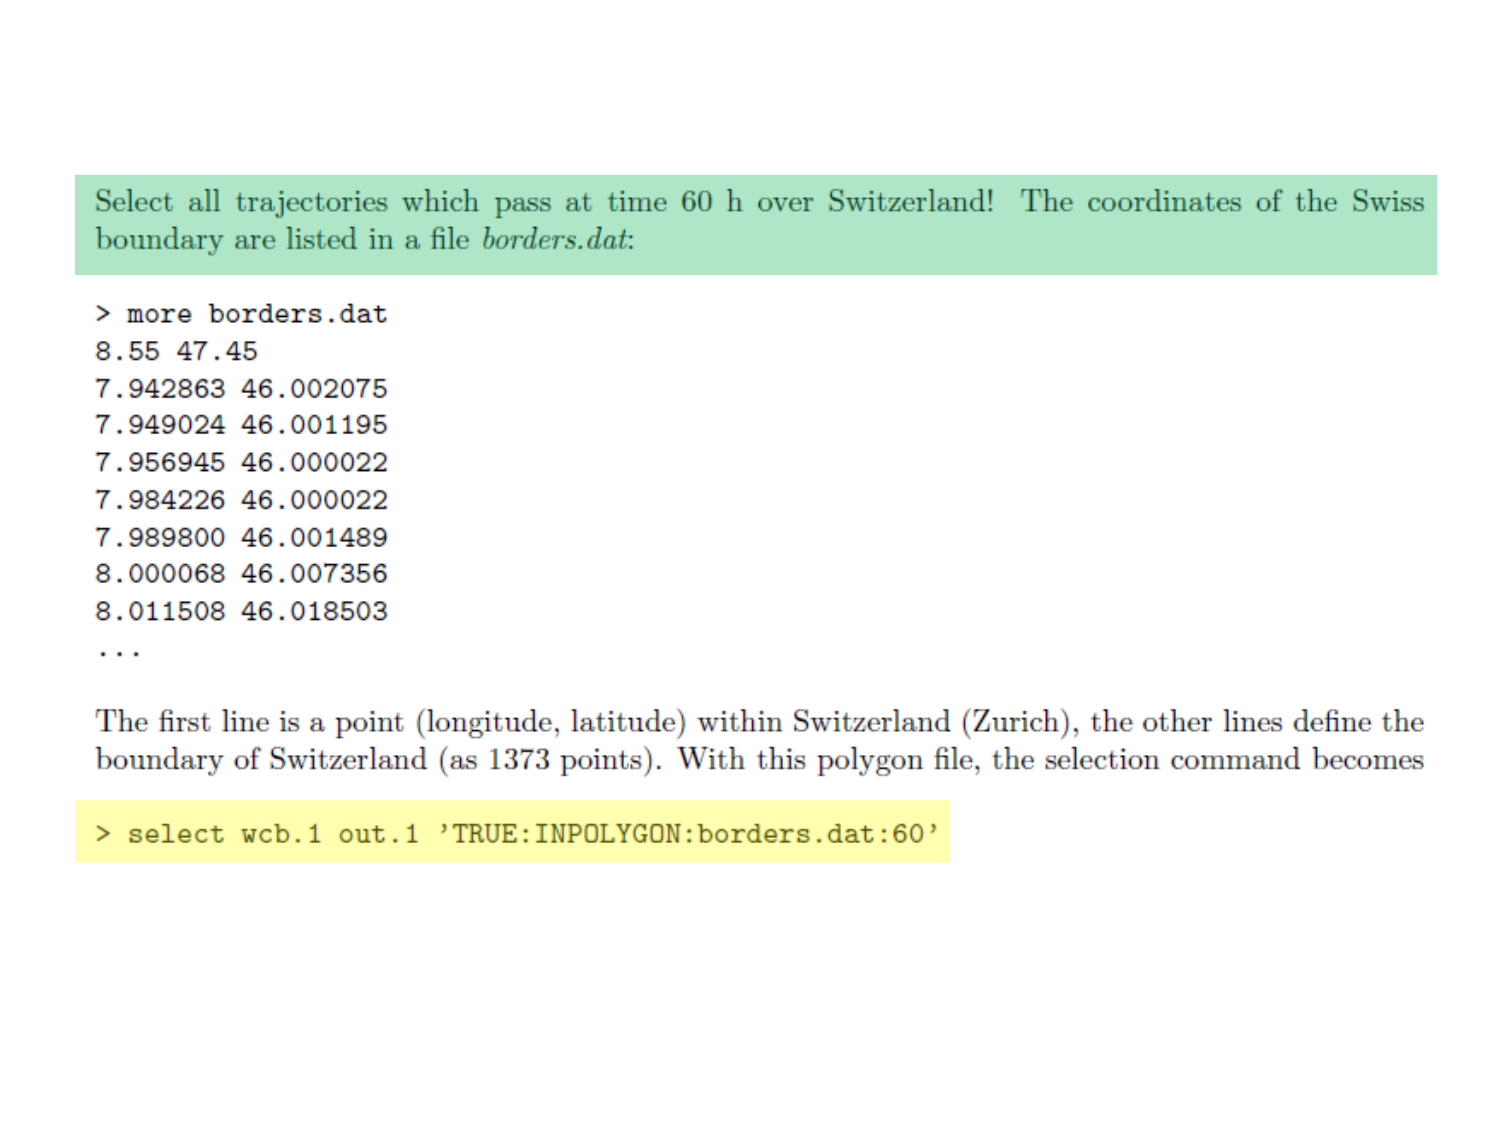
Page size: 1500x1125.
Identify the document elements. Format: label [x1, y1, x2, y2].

picture [84, 174, 1463, 867]
text_box [73, 173, 85, 277]
text_box [73, 798, 79, 864]
